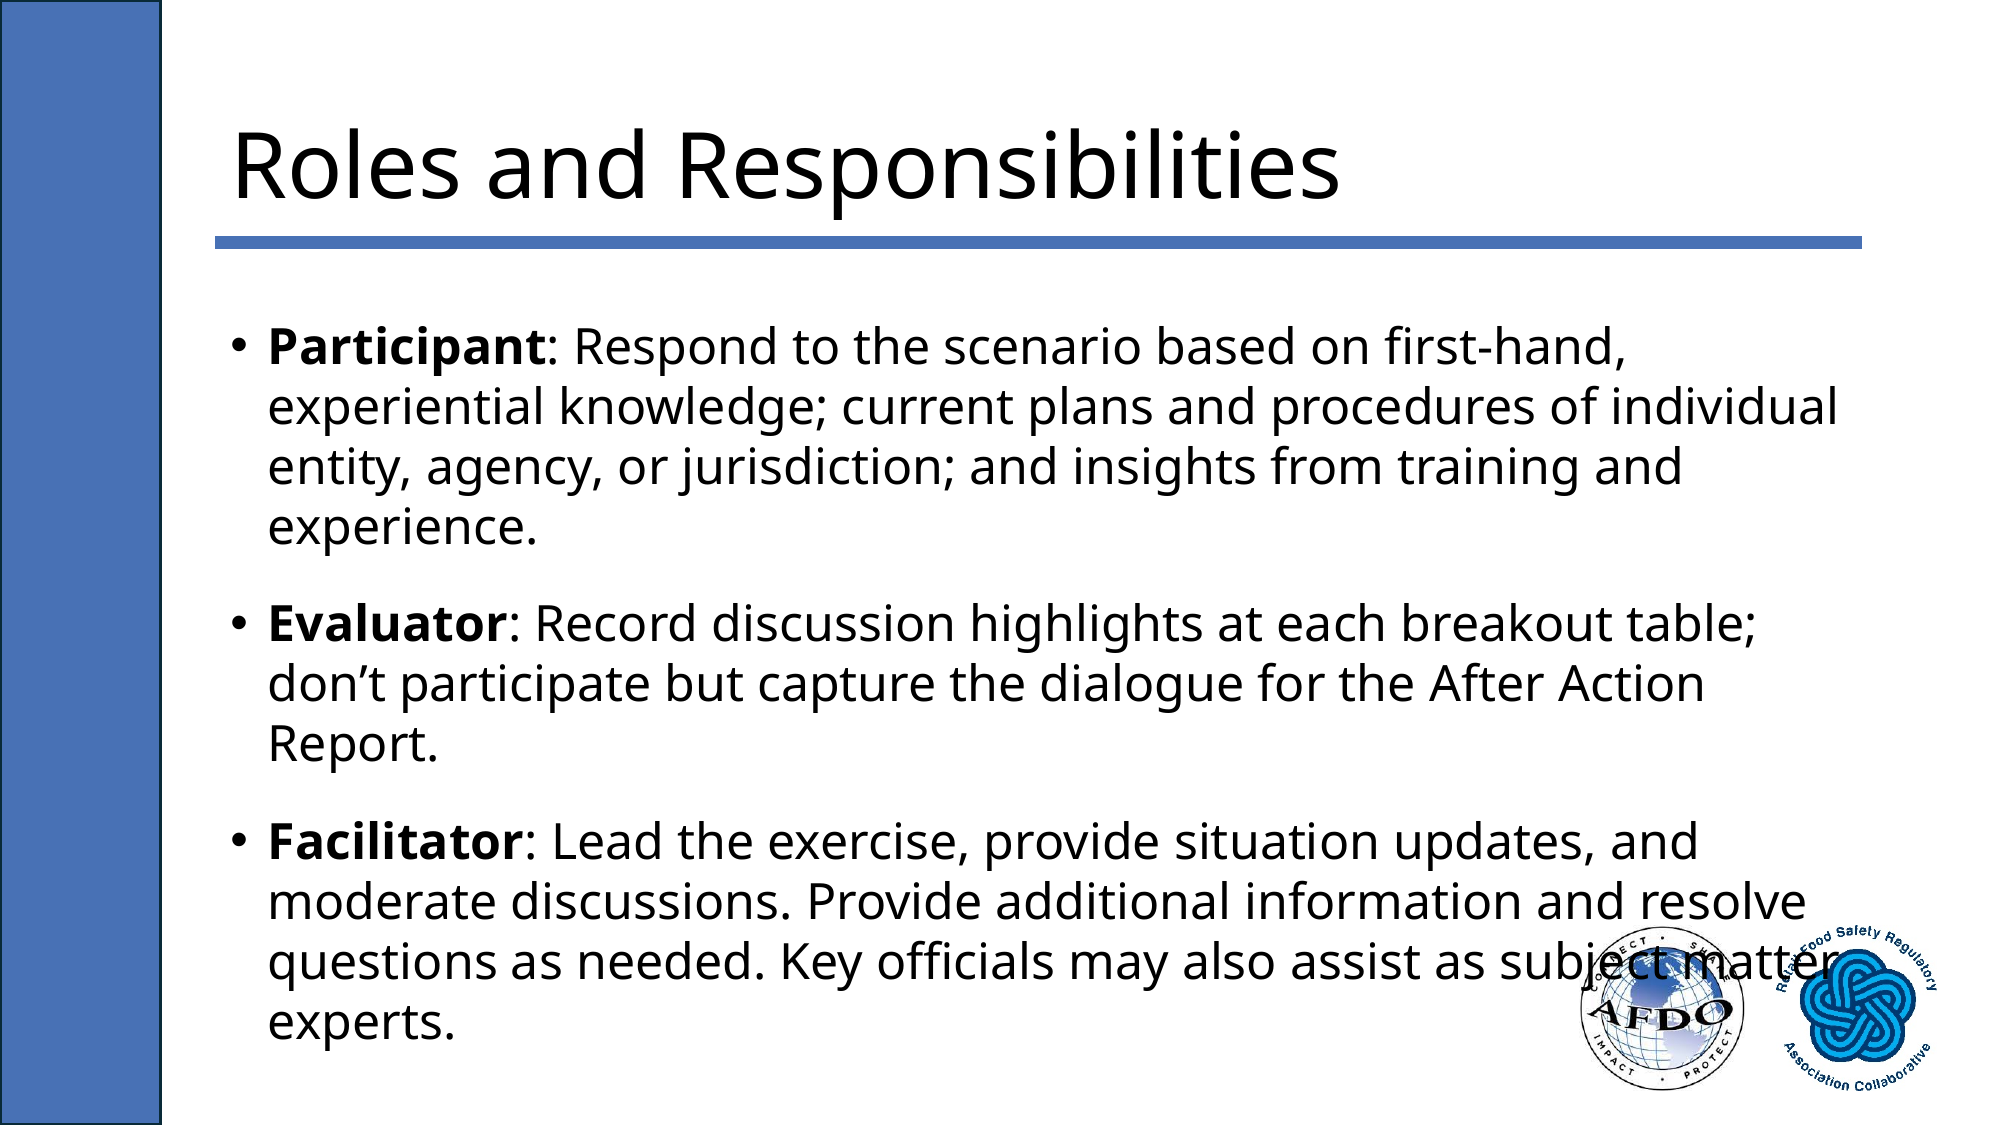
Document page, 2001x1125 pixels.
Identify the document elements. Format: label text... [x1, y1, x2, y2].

list Participant: Respond to the scenario based on first-hand, experiential knowledge; current plans and procedures of individual entity, agency, or jurisdiction; and insights from training and experience. Evaluator: Record discussion highlights at each breakout table; don’t participate but capture the dialogue for the After Action Report. Facilitator: Lead the exercise, provide situation updates, and moderate discussions. Provide additional information and resolve questions as needed. Key officials may also assist as subject matter experts. [215, 306, 1876, 989]
picture [1776, 925, 1937, 1091]
title Roles and Responsibilities [215, 110, 1863, 227]
picture [1579, 989, 1745, 1091]
